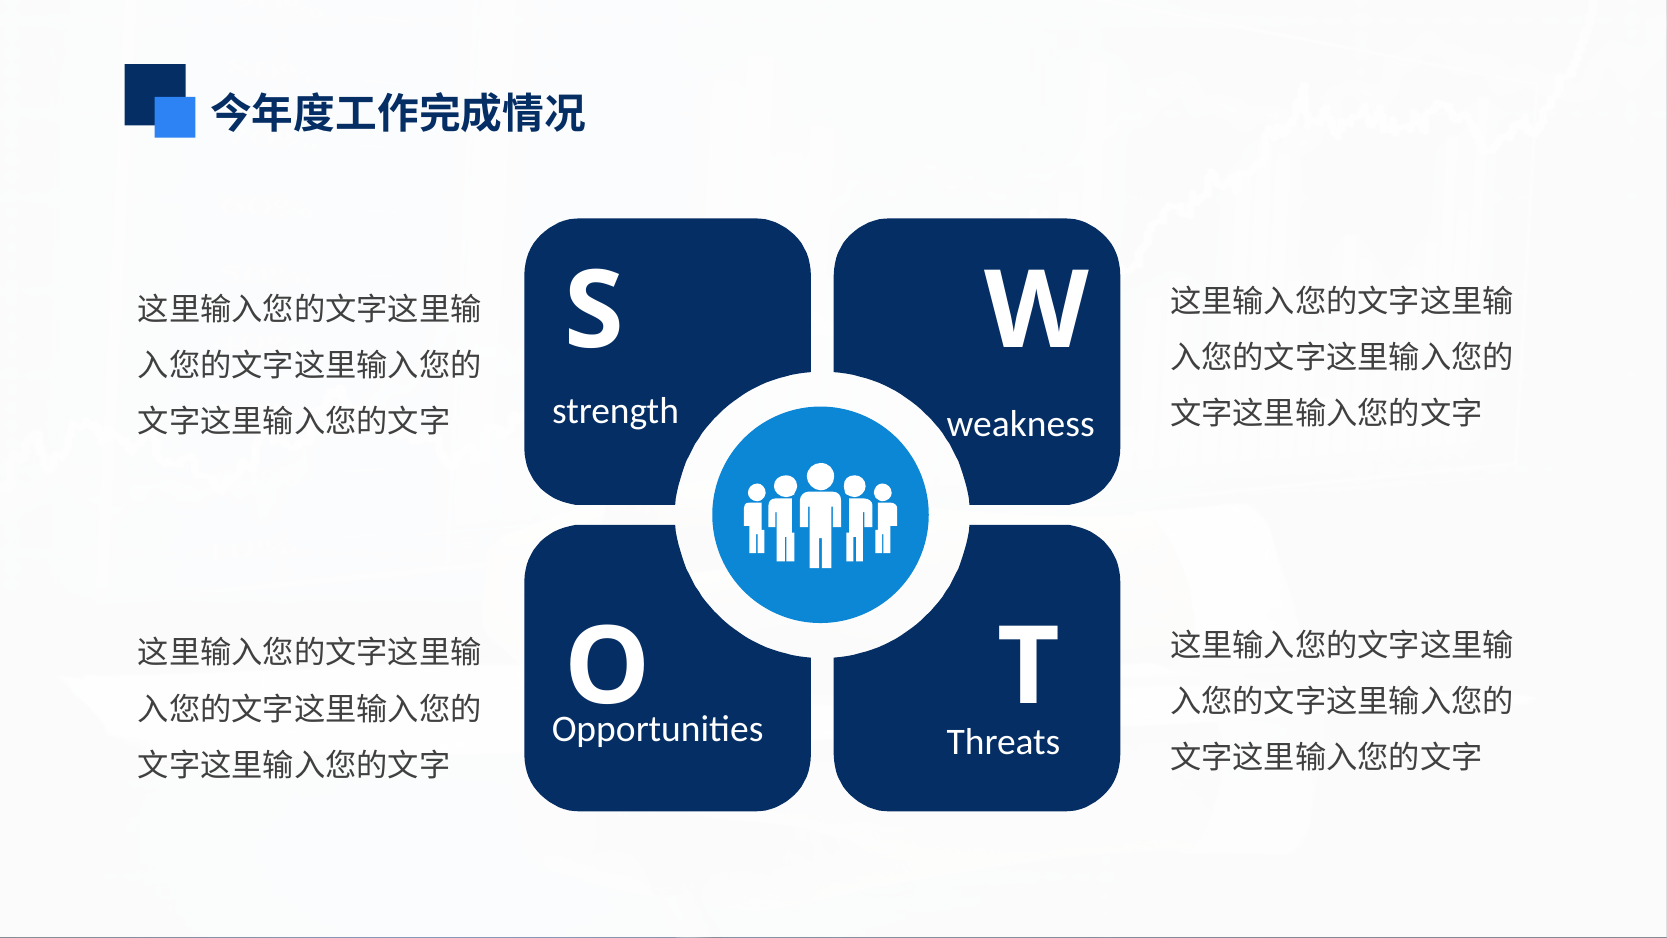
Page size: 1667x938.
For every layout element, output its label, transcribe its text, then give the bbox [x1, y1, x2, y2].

text_box 这里输入您的文字这里输入您的文字这里输入您的文字这里输入您的文字 [125, 607, 510, 789]
text_box [123, 62, 188, 127]
text_box 这里输入您的文字这里输入您的文字这里输入您的文字这里输入您的文字 [1157, 599, 1542, 782]
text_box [711, 406, 929, 624]
text_box 这里输入您的文字这里输入您的文字这里输入您的文字这里输入您的文字 [1157, 256, 1542, 438]
text_box 这里输入您的文字这里输入您的文字这里输入您的文字这里输入您的文字 [125, 263, 515, 445]
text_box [524, 218, 812, 505]
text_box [833, 524, 1149, 812]
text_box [833, 218, 1149, 505]
text_box 今年度工作完成情况 [195, 78, 621, 144]
text_box [153, 95, 197, 140]
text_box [524, 524, 818, 812]
